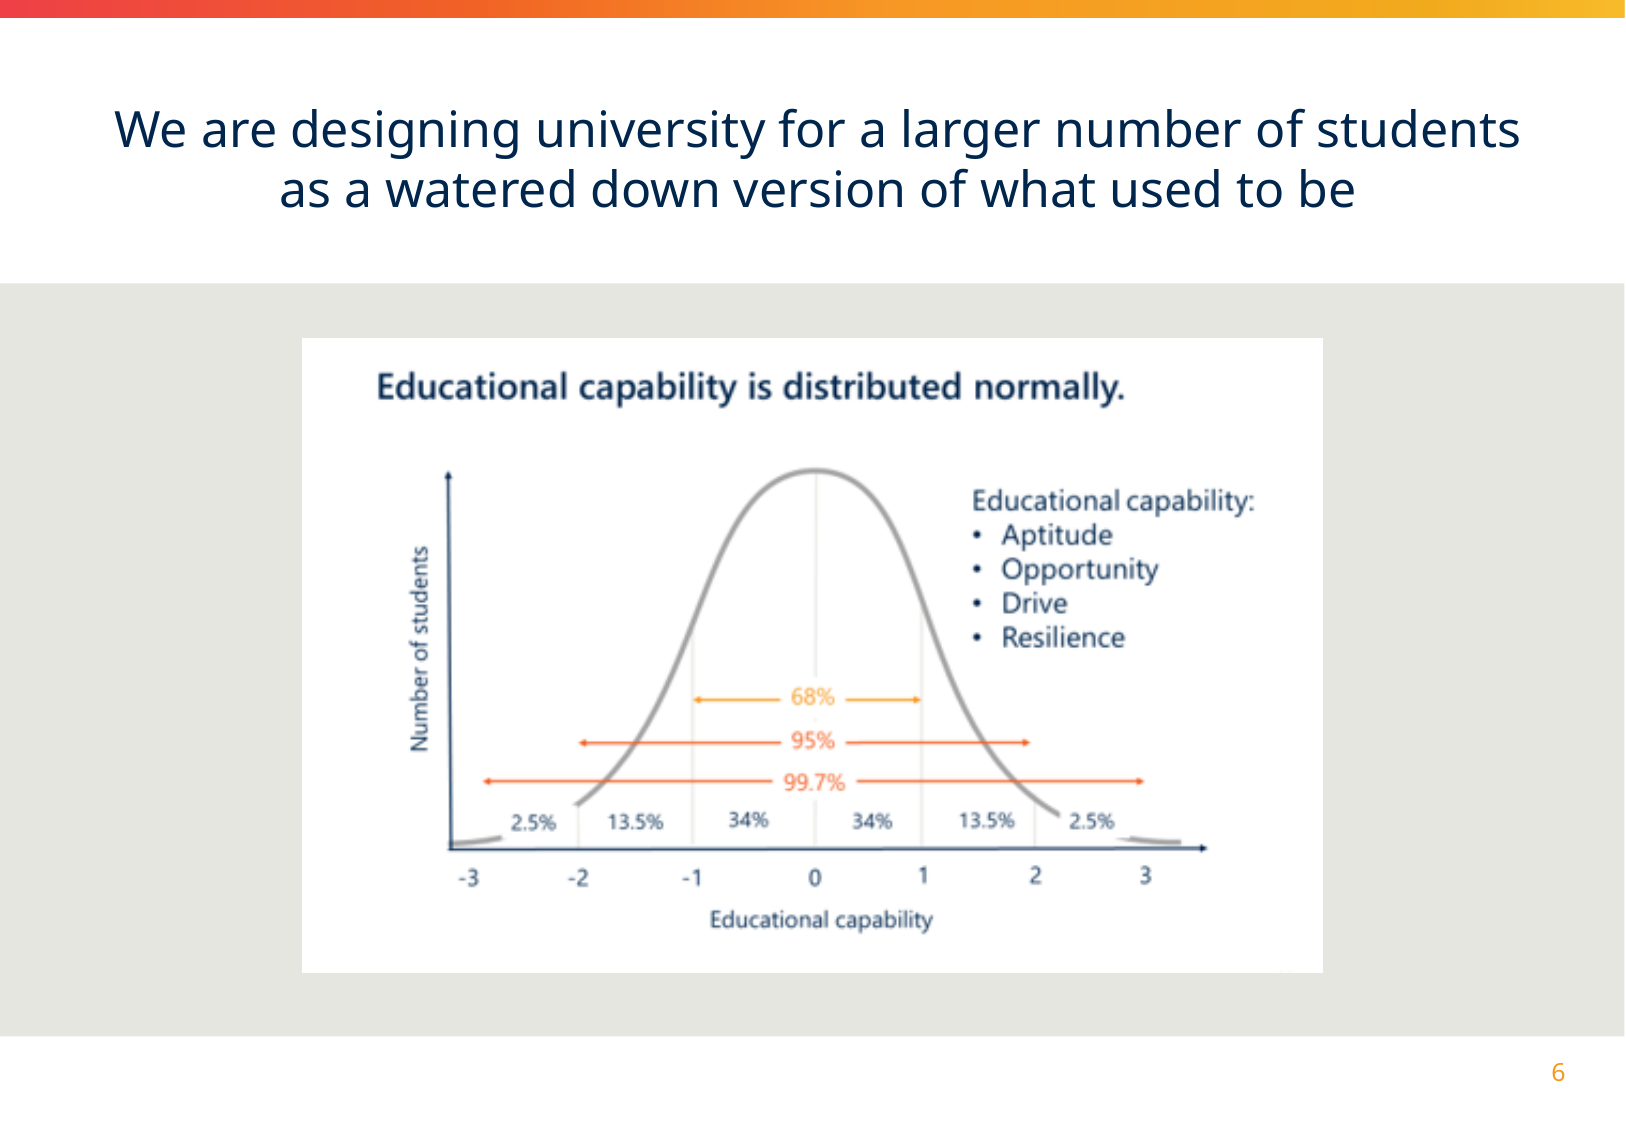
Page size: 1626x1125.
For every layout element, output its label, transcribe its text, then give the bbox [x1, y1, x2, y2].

picture [0, 0, 1625, 18]
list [302, 337, 1323, 973]
list We are designing university for a larger number of students as a watered down version of what used to be [91, 90, 1545, 173]
